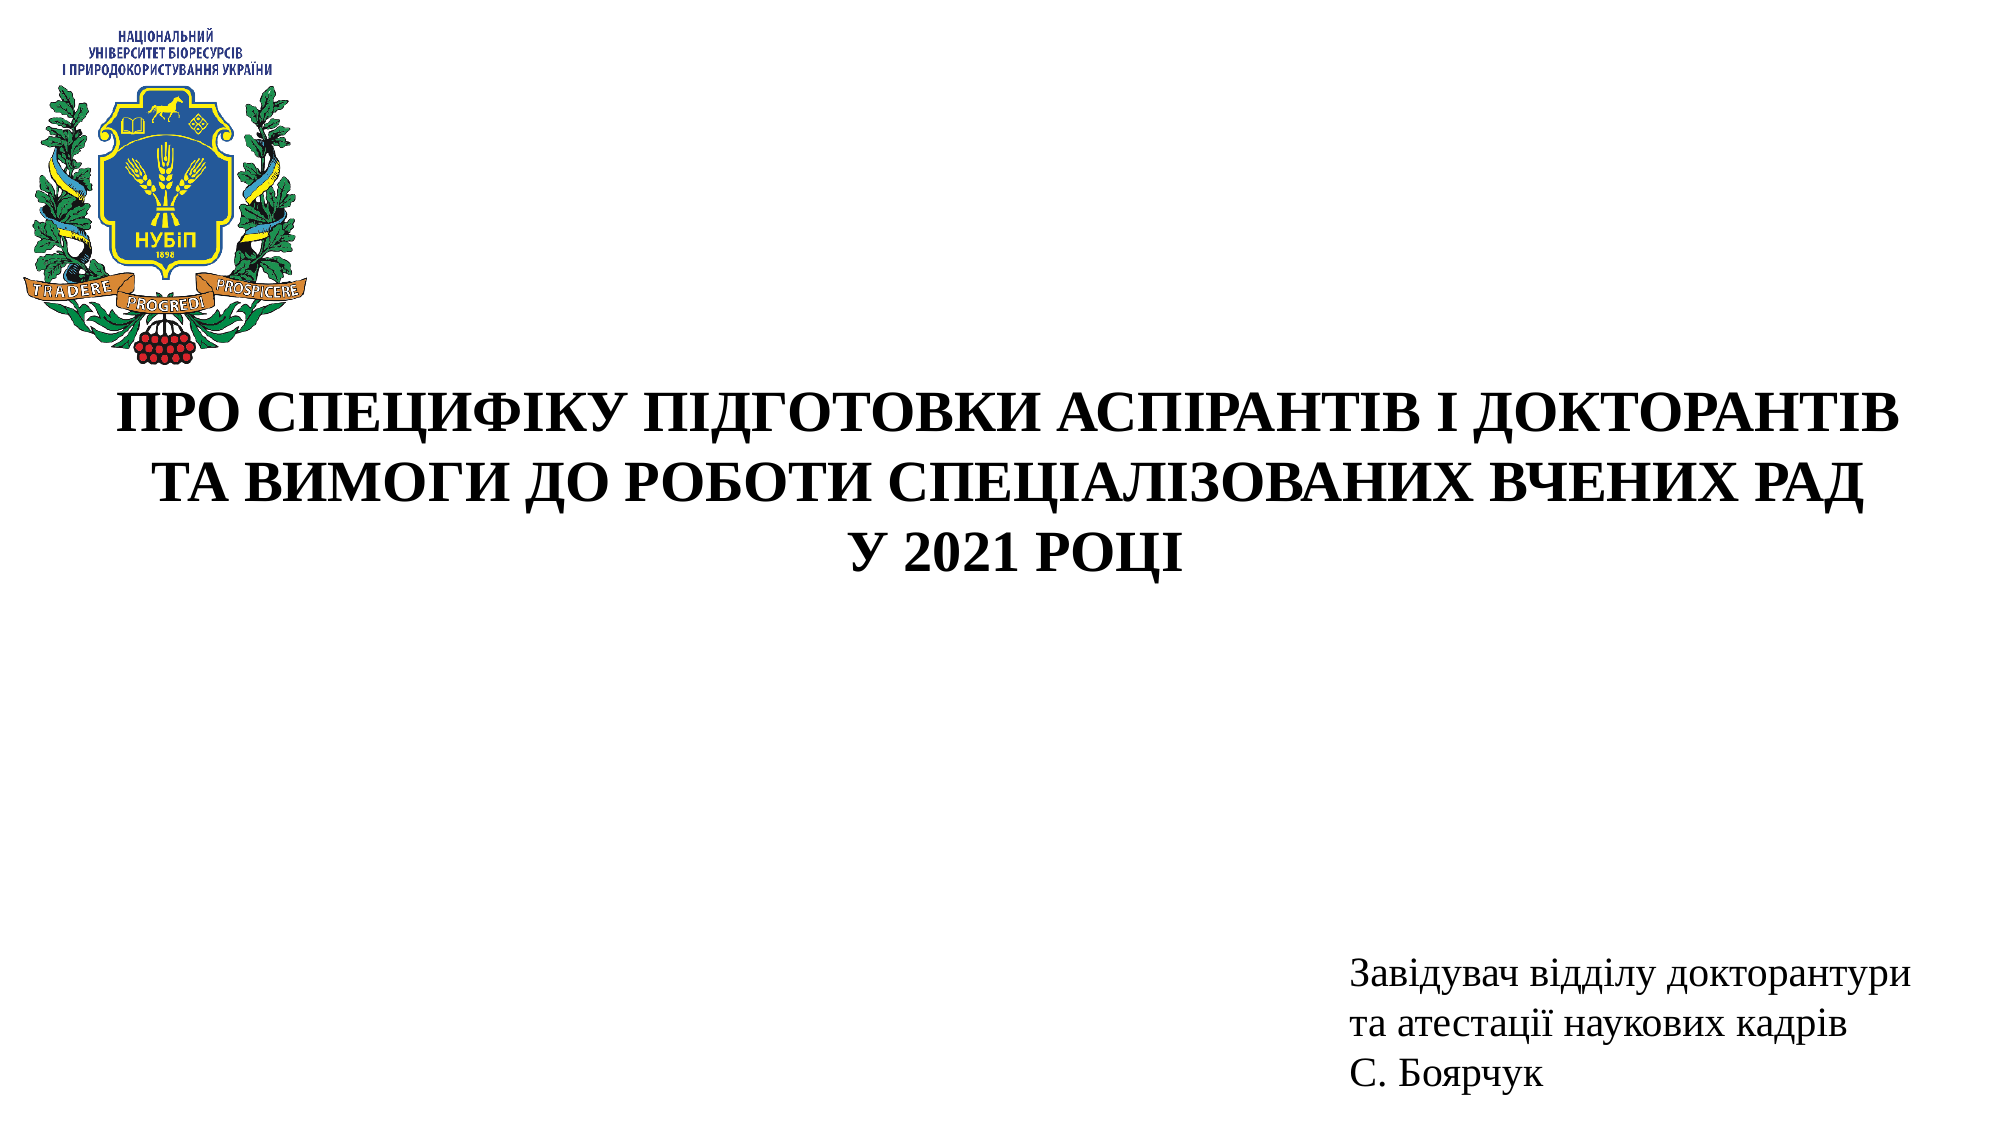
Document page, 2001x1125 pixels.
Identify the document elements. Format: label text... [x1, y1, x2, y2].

text_box Завідувач відділу докторантури та атестації наукових кадрів С. Боярчук [1334, 937, 1938, 1103]
text_box ПРО СПЕЦИФІКУ ПІДГОТОВКИ АСПІРАНТІВ І ДОКТОРАНТІВ ТА ВИМОГИ ДО РОБОТИ СПЕЦІАЛІЗОВАНИХ ВЧЕНИХ РАД У 2021 РОЦІ [101, 365, 1930, 590]
picture [23, 28, 307, 365]
